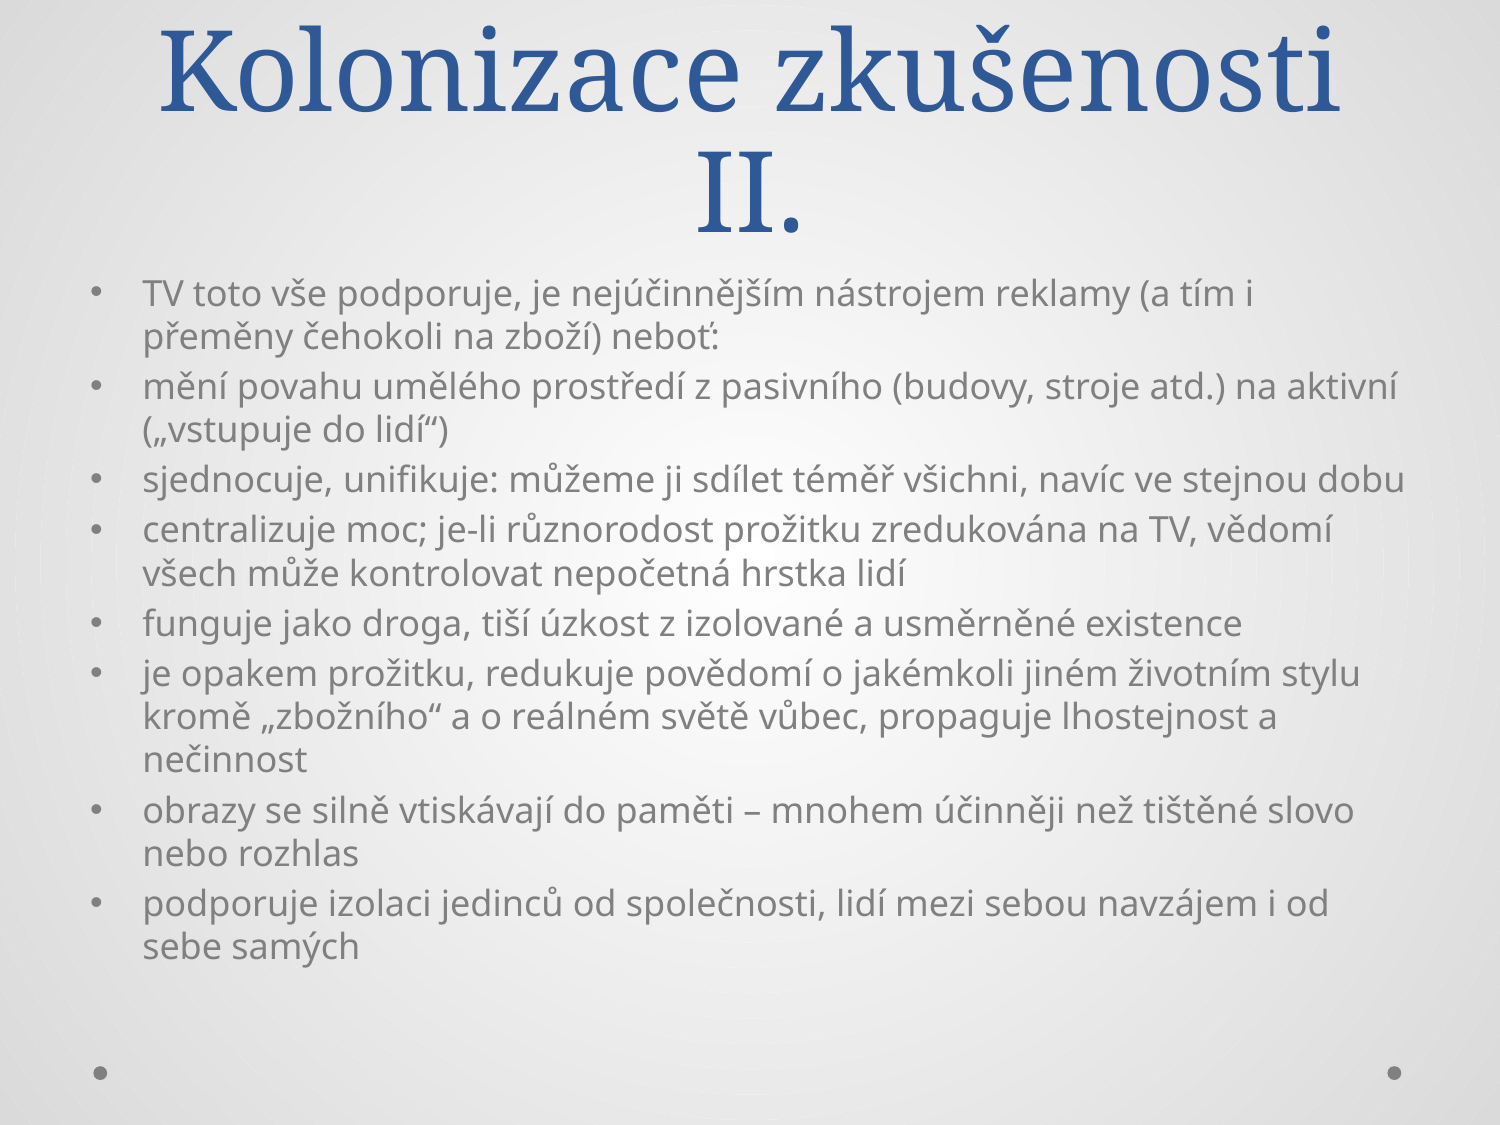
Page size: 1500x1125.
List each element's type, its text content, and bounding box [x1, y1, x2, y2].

title Kolonizace zkušenosti II. [75, 0, 1425, 262]
list TV toto vše podporuje, je nejúčinnějším nástrojem reklamy (a tím i přeměny čehokoli na zboží) neboť: mění povahu umělého prostředí z pasivního (budovy, stroje atd.) na aktivní („vstupuje do lidí“) sjednocuje, unifikuje: můžeme ji sdílet téměř všichni, navíc ve stejnou dobu centralizuje moc; je-li různorodost prožitku zredukována na TV, vědomí všech může kontrolovat nepočetná hrstka lidí funguje jako droga, tiší úzkost z izolované a usměrněné existence je opakem prožitku, redukuje povědomí o jakémkoli jiném životním stylu kromě „zbožního“ a o reálném světě vůbec, propaguje lhostejnost a nečinnost obrazy se silně vtiskávají do paměti – mnohem účinněji než tištěné slovo nebo rozhlas podporuje izolaci jedinců od společnosti, lidí mezi sebou navzájem i od sebe samých [75, 262, 1425, 1005]
